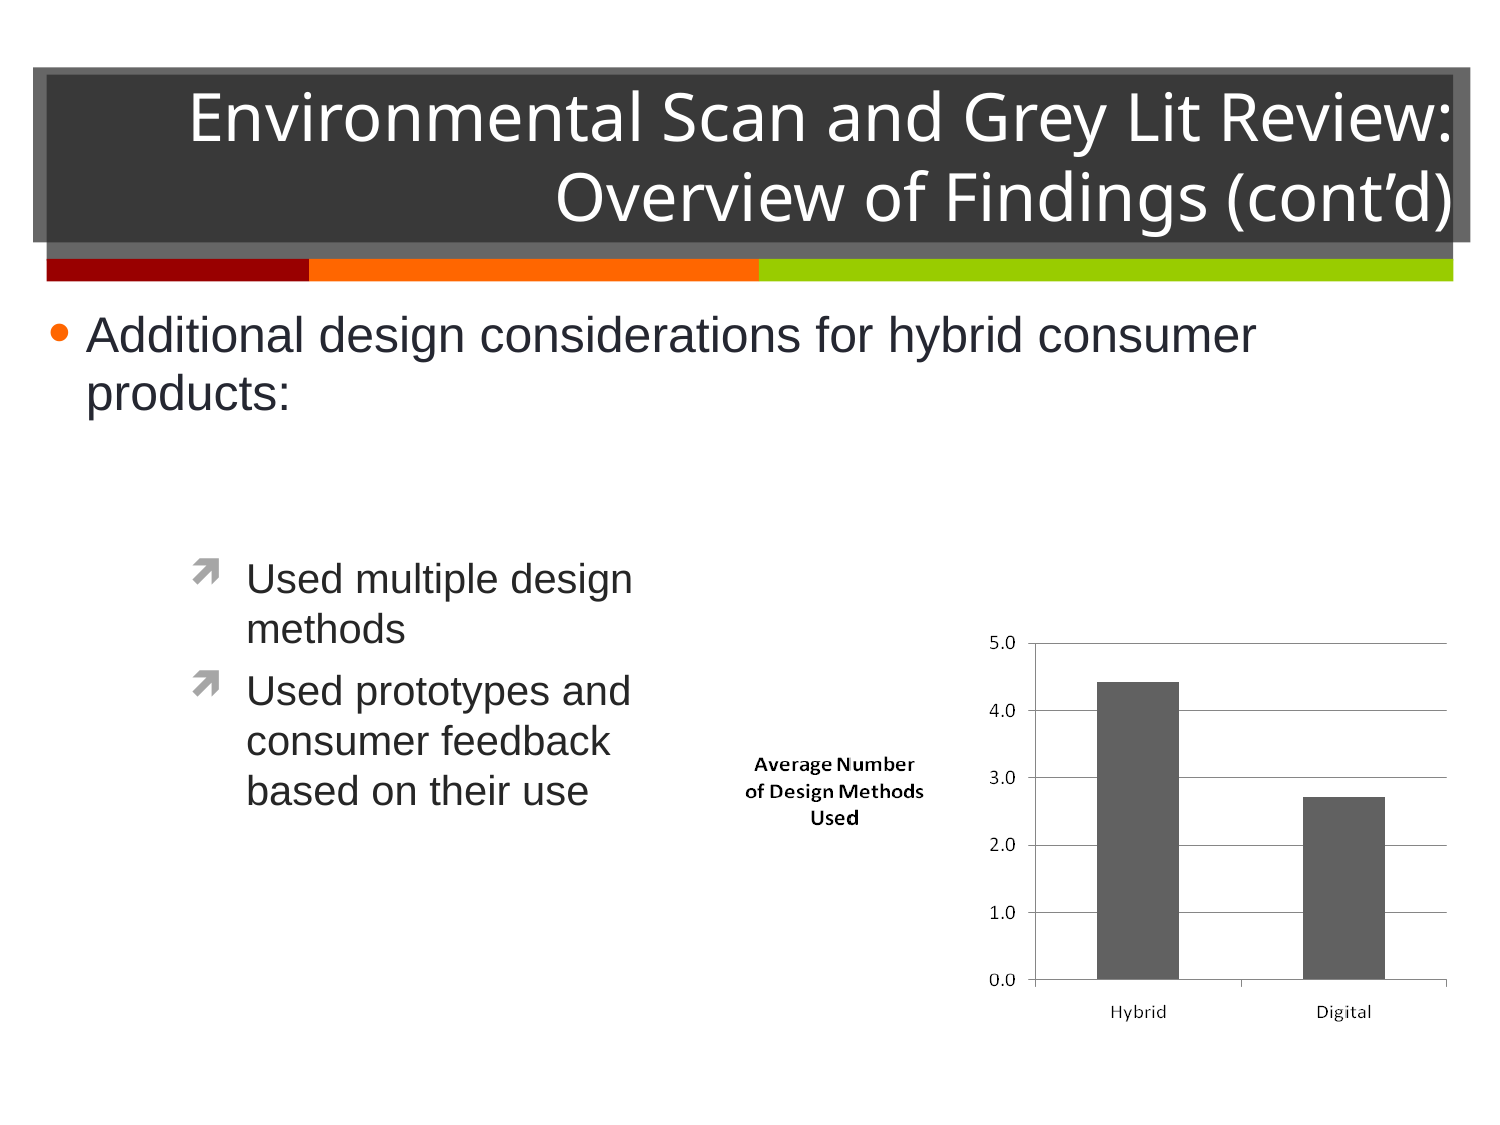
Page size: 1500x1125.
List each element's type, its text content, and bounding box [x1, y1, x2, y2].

text_box Additional design considerations for hybrid consumer products: [33, 296, 1454, 544]
picture [725, 618, 1471, 1046]
title Environmental Scan and Grey Lit Review: Overview of Findings (cont’d) [33, 67, 1471, 243]
list Used multiple design methods Used prototypes and consumer feedback based on their use [24, 544, 744, 1080]
